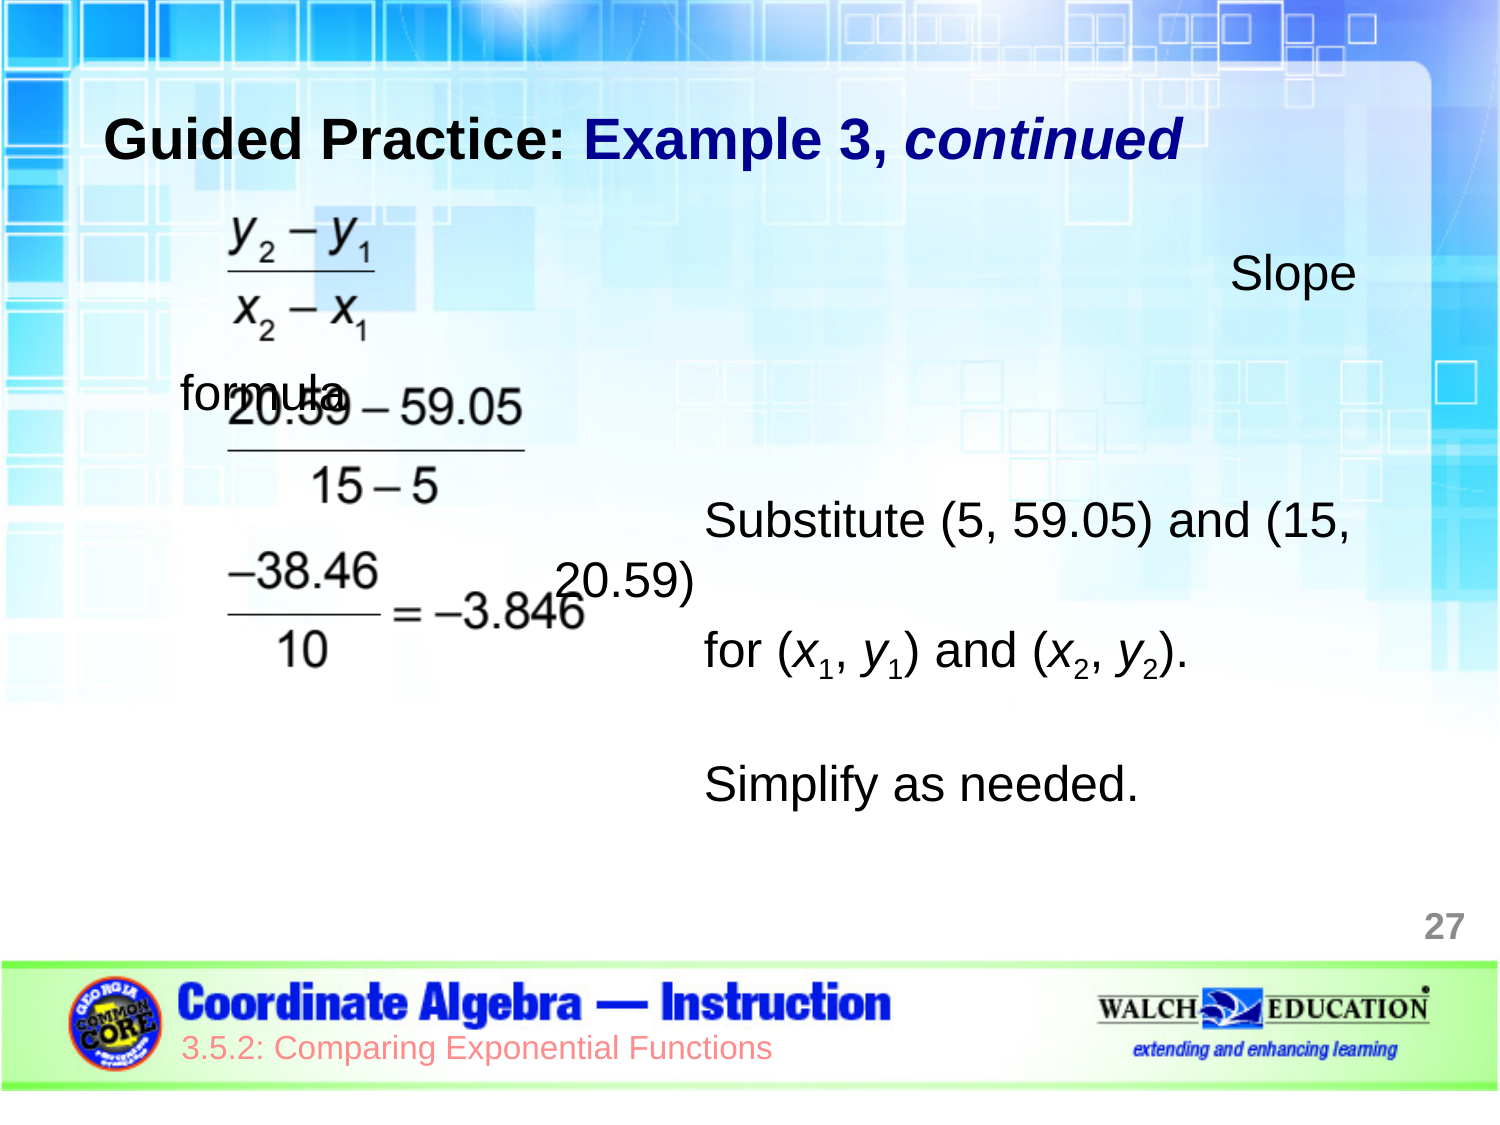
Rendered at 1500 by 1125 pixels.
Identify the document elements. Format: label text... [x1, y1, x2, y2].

picture [1, 0, 1500, 1091]
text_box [223, 537, 587, 670]
text_box Guided Practice: Example 3, continued Slope formula Substitute (5, 59.05) and (15, 20.59) for (x1, y1) and (x2, y2). Simplify as needed. [88, 93, 1390, 914]
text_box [223, 194, 377, 344]
slide_number 27 [1361, 901, 1481, 949]
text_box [223, 372, 527, 505]
footer 3.5.2: Comparing Exponential Functions [166, 1024, 1080, 1069]
